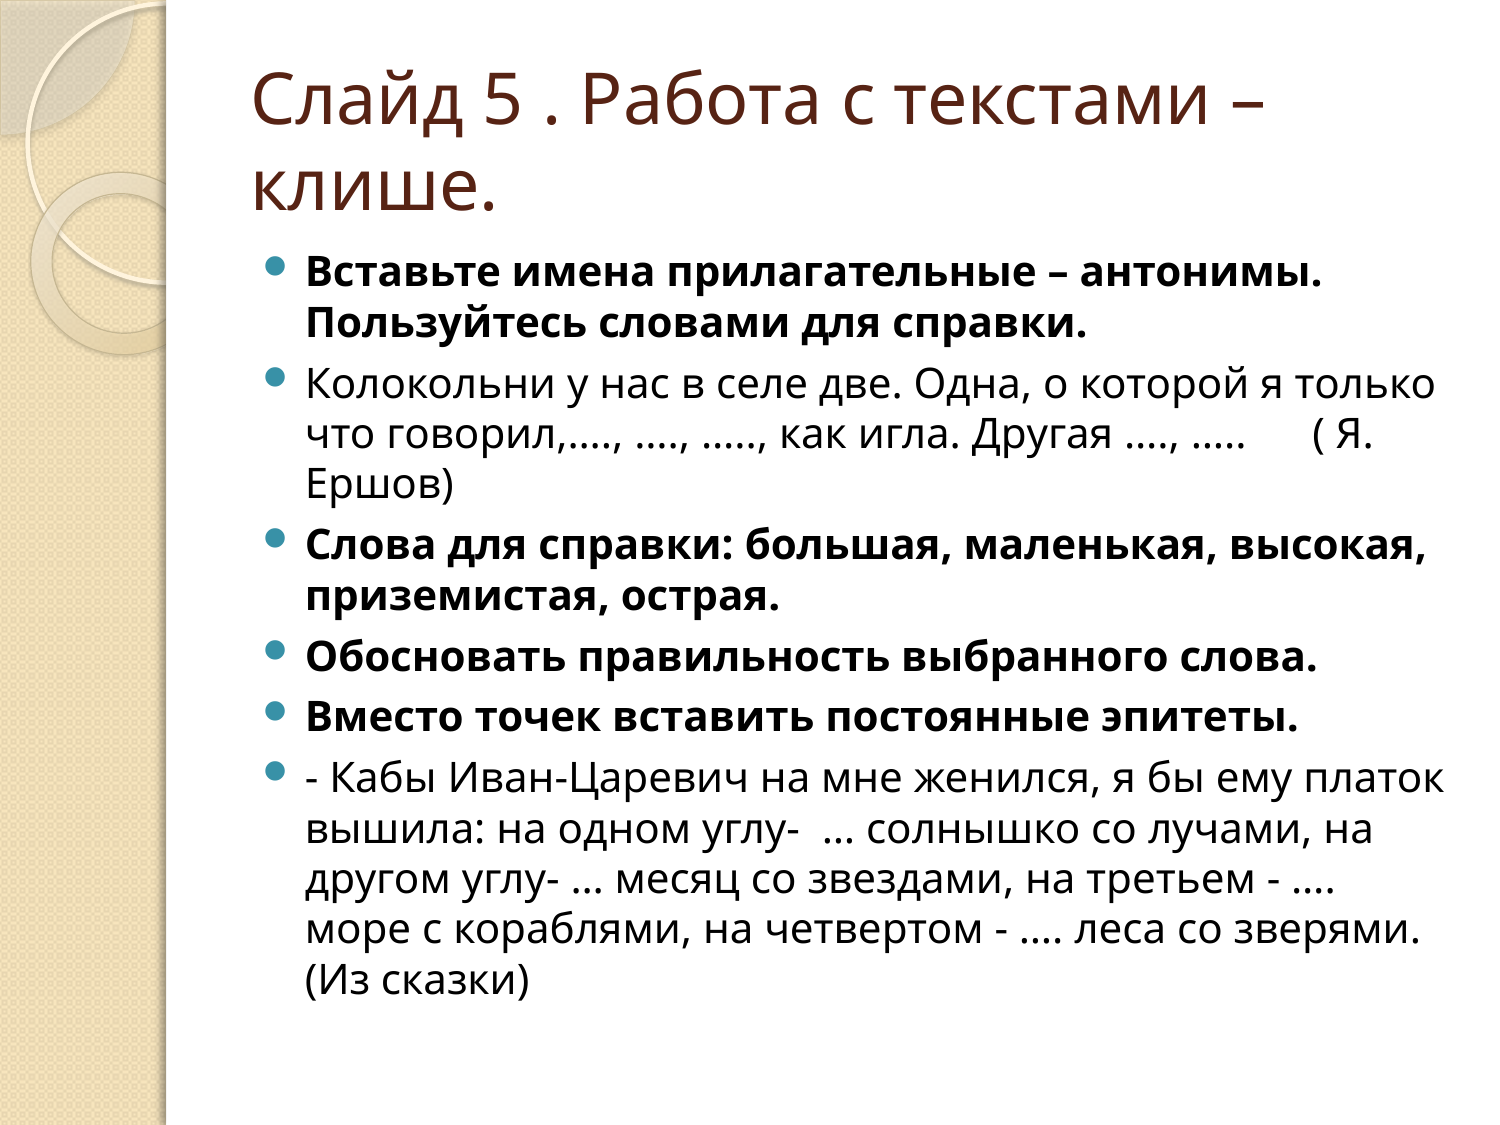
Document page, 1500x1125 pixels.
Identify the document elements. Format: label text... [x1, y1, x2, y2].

title Слайд 5 . Работа с текстами – клише. [235, 45, 1466, 233]
list Вставьте имена прилагательные – антонимы. Пользуйтесь словами для справки. Колокольни у нас в селе две. Одна, о которой я только что говорил,…., …., ….., как игла. Другая …., ….. ( Я. Ершов) Слова для справки: большая, маленькая, высокая, приземистая, острая. Обосновать правильность выбранного слова. Вместо точек вставить постоянные эпитеты. - Кабы Иван-Царевич на мне женился, я бы ему платок вышила: на одном углу- … солнышко со лучами, на другом углу- … месяц со звездами, на третьем - …. море с кораблями, на четвертом - …. леса со зверями. (Из сказки) [235, 237, 1466, 1025]
